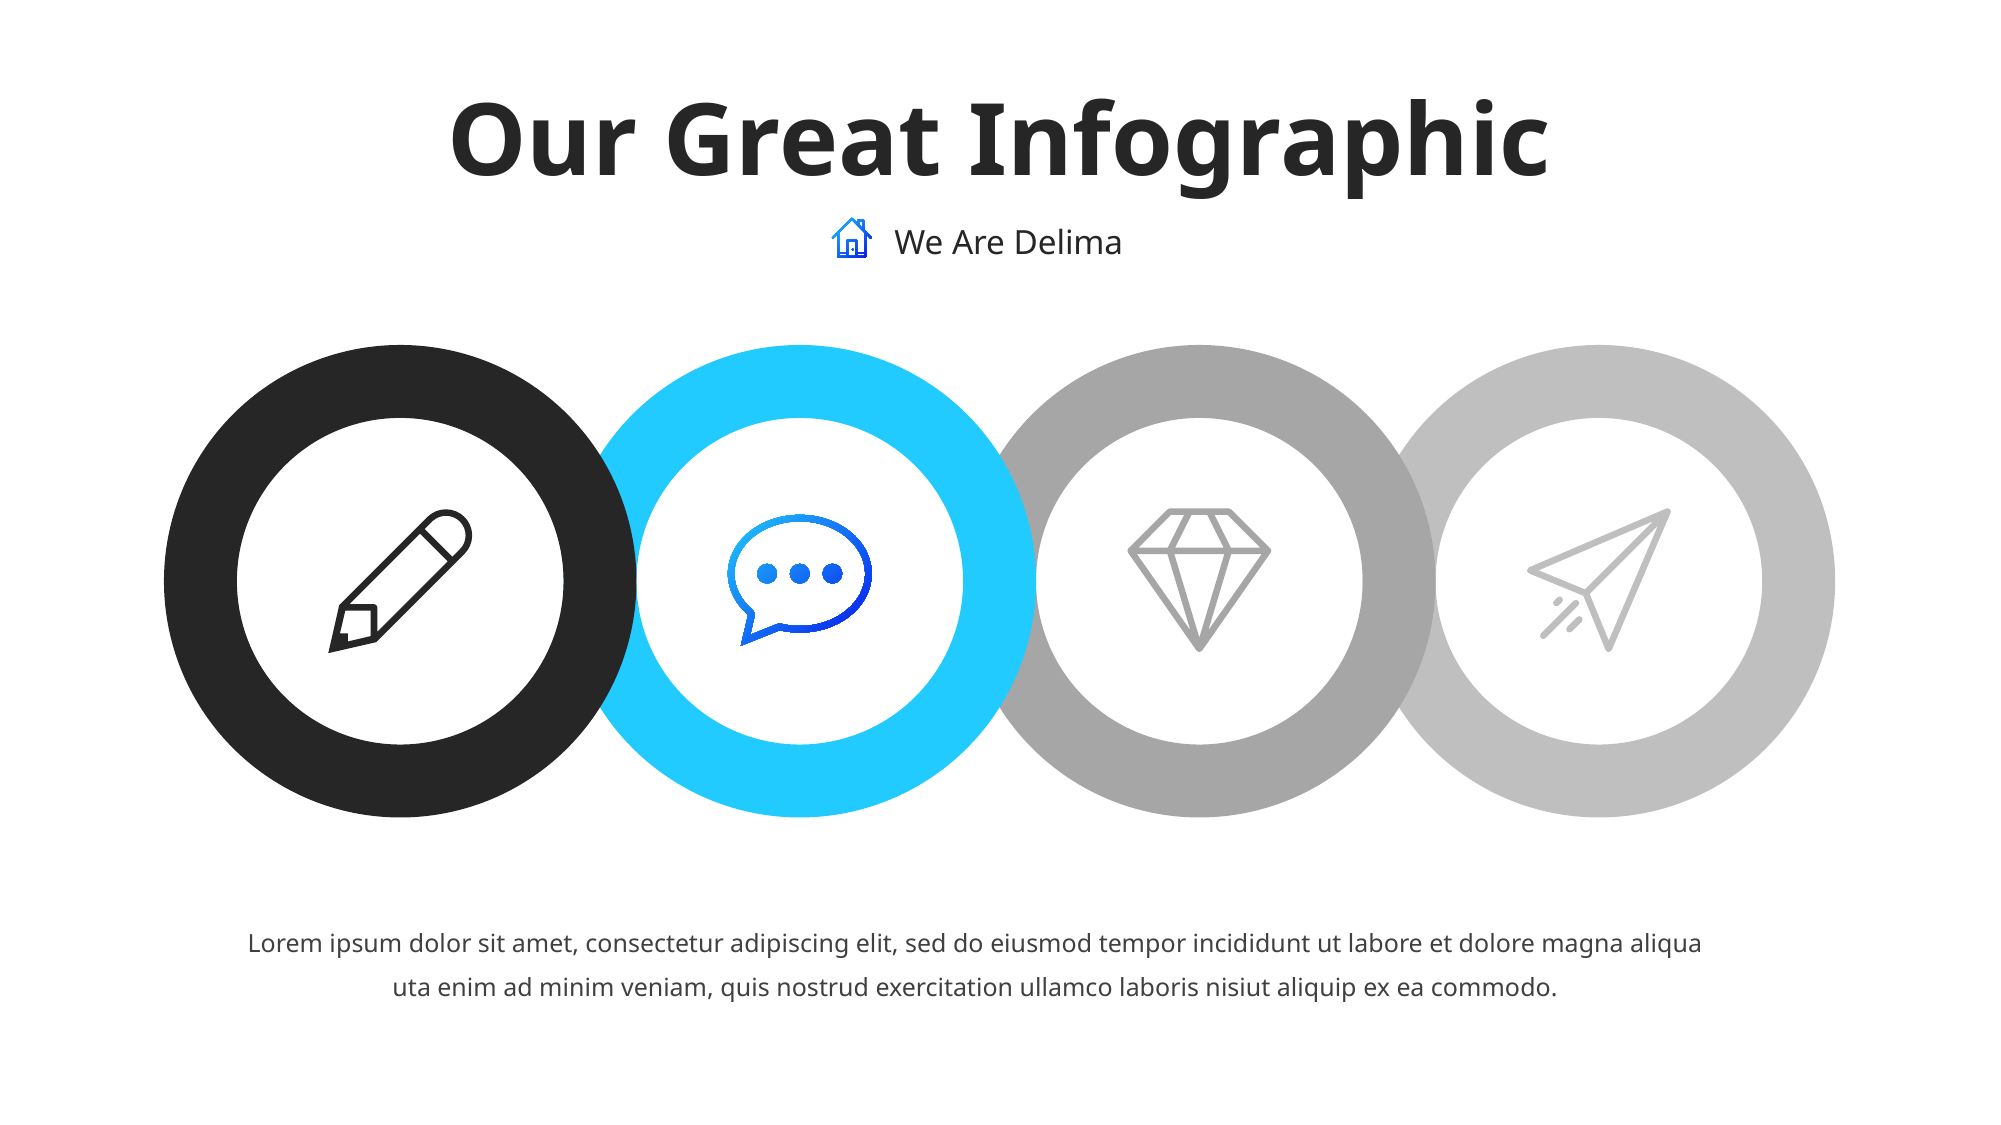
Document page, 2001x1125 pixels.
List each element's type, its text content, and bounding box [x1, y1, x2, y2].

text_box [200, 381, 1799, 781]
text_box Lorem ipsum dolor sit amet, consectetur adipiscing elit, sed do eiusmod tempor incididunt ut labore et dolore magna aliqua uta enim ad minim veniam, quis nostrud exercitation ullamco laboris nisiut aliquip ex ea commodo. [216, 904, 1736, 1010]
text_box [371, 68, 1629, 270]
